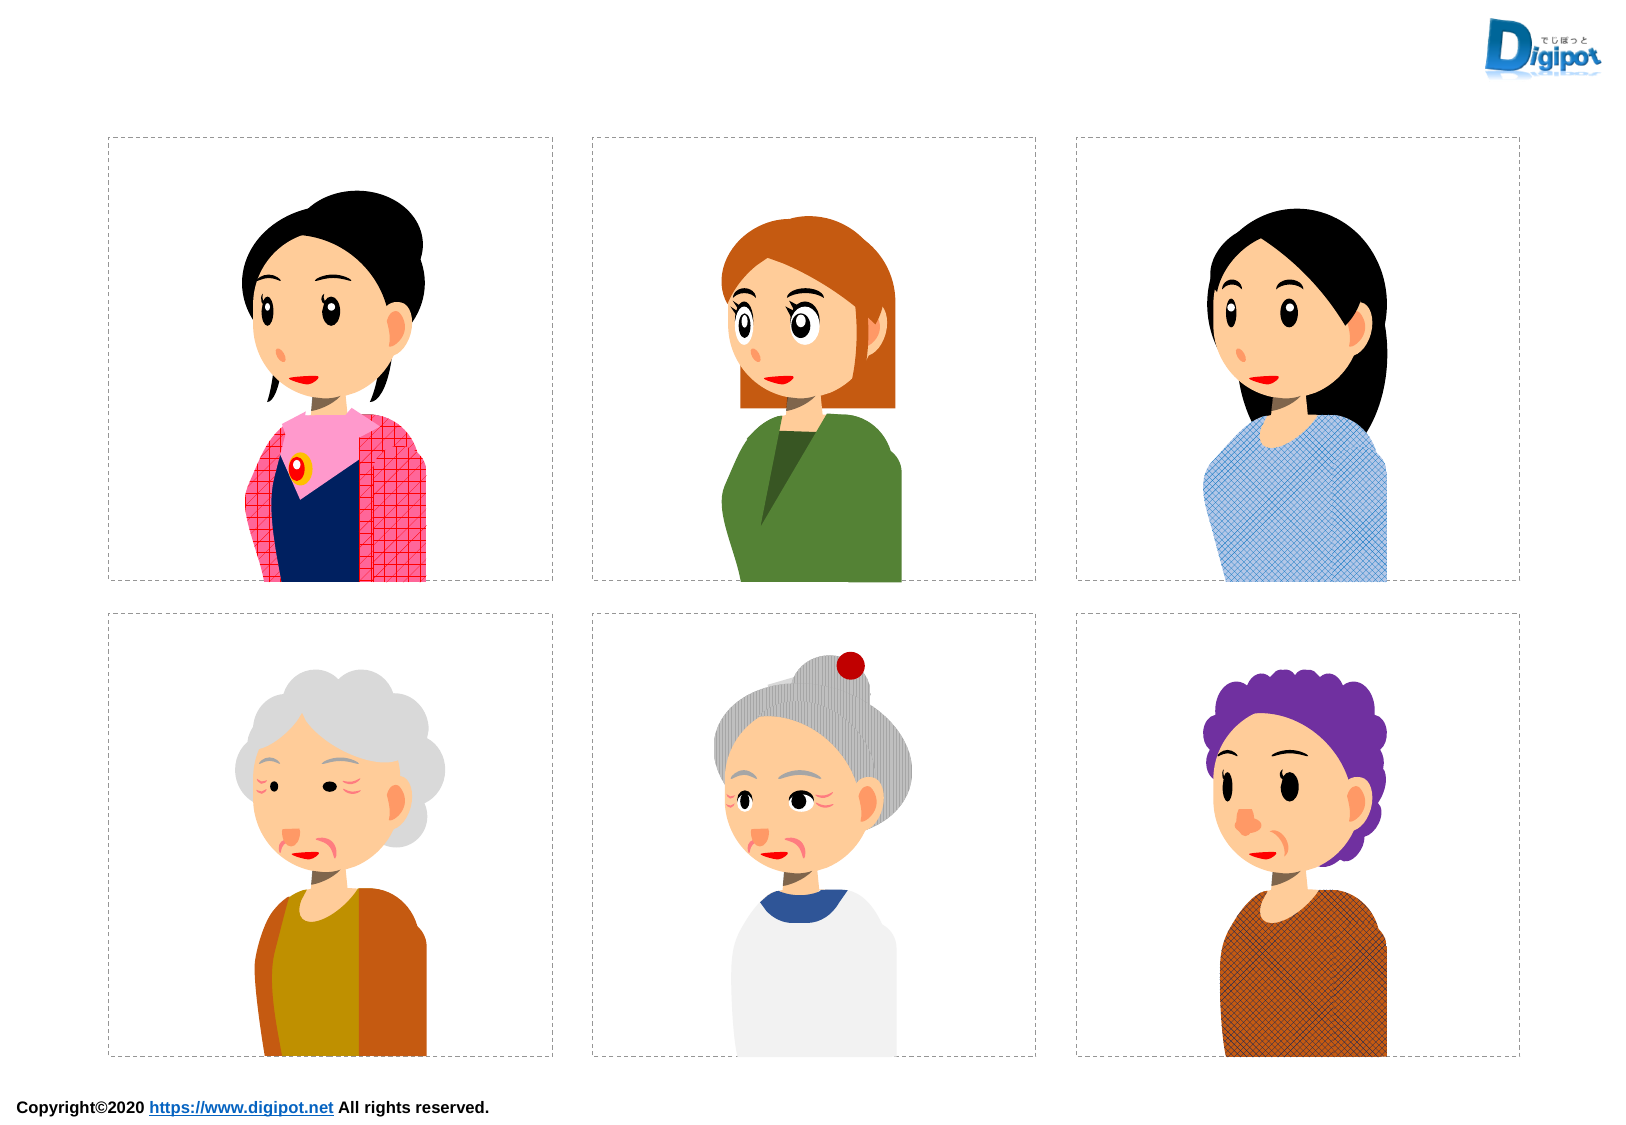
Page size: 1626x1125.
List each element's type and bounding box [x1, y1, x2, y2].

text_box [711, 651, 914, 1058]
picture [1485, 18, 1602, 82]
text_box [242, 189, 427, 583]
text_box [1194, 190, 1388, 583]
text_box [235, 669, 446, 1056]
text_box [721, 216, 902, 583]
text_box [1203, 669, 1387, 1058]
